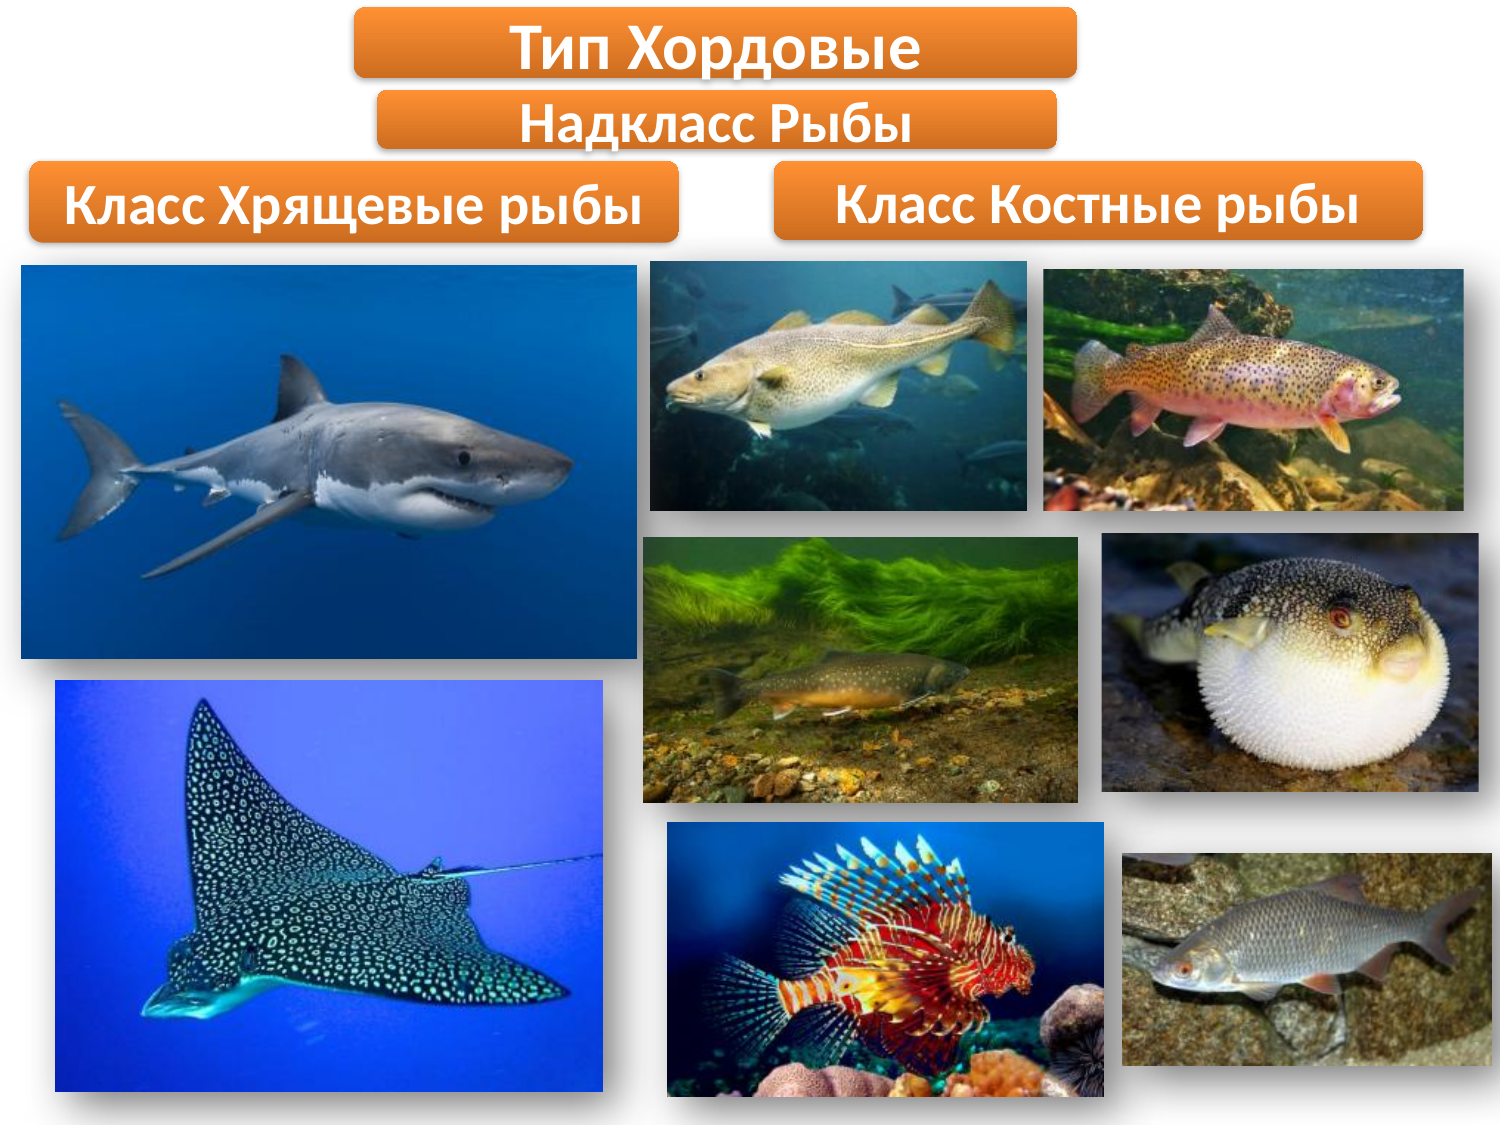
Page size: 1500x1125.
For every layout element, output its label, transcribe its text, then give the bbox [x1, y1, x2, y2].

picture [1101, 532, 1479, 792]
text_box Класс Хрящевые рыбы [29, 160, 680, 243]
picture [667, 822, 1104, 1097]
text_box Надкласс Рыбы [377, 89, 1058, 149]
text_box Класс Костные рыбы [773, 160, 1424, 241]
picture [643, 536, 1078, 804]
text_box Тип Хордовые [354, 7, 1078, 79]
picture [20, 264, 638, 659]
picture [1122, 852, 1493, 1067]
picture [55, 679, 603, 1092]
picture [649, 261, 1028, 512]
picture [1043, 269, 1464, 512]
